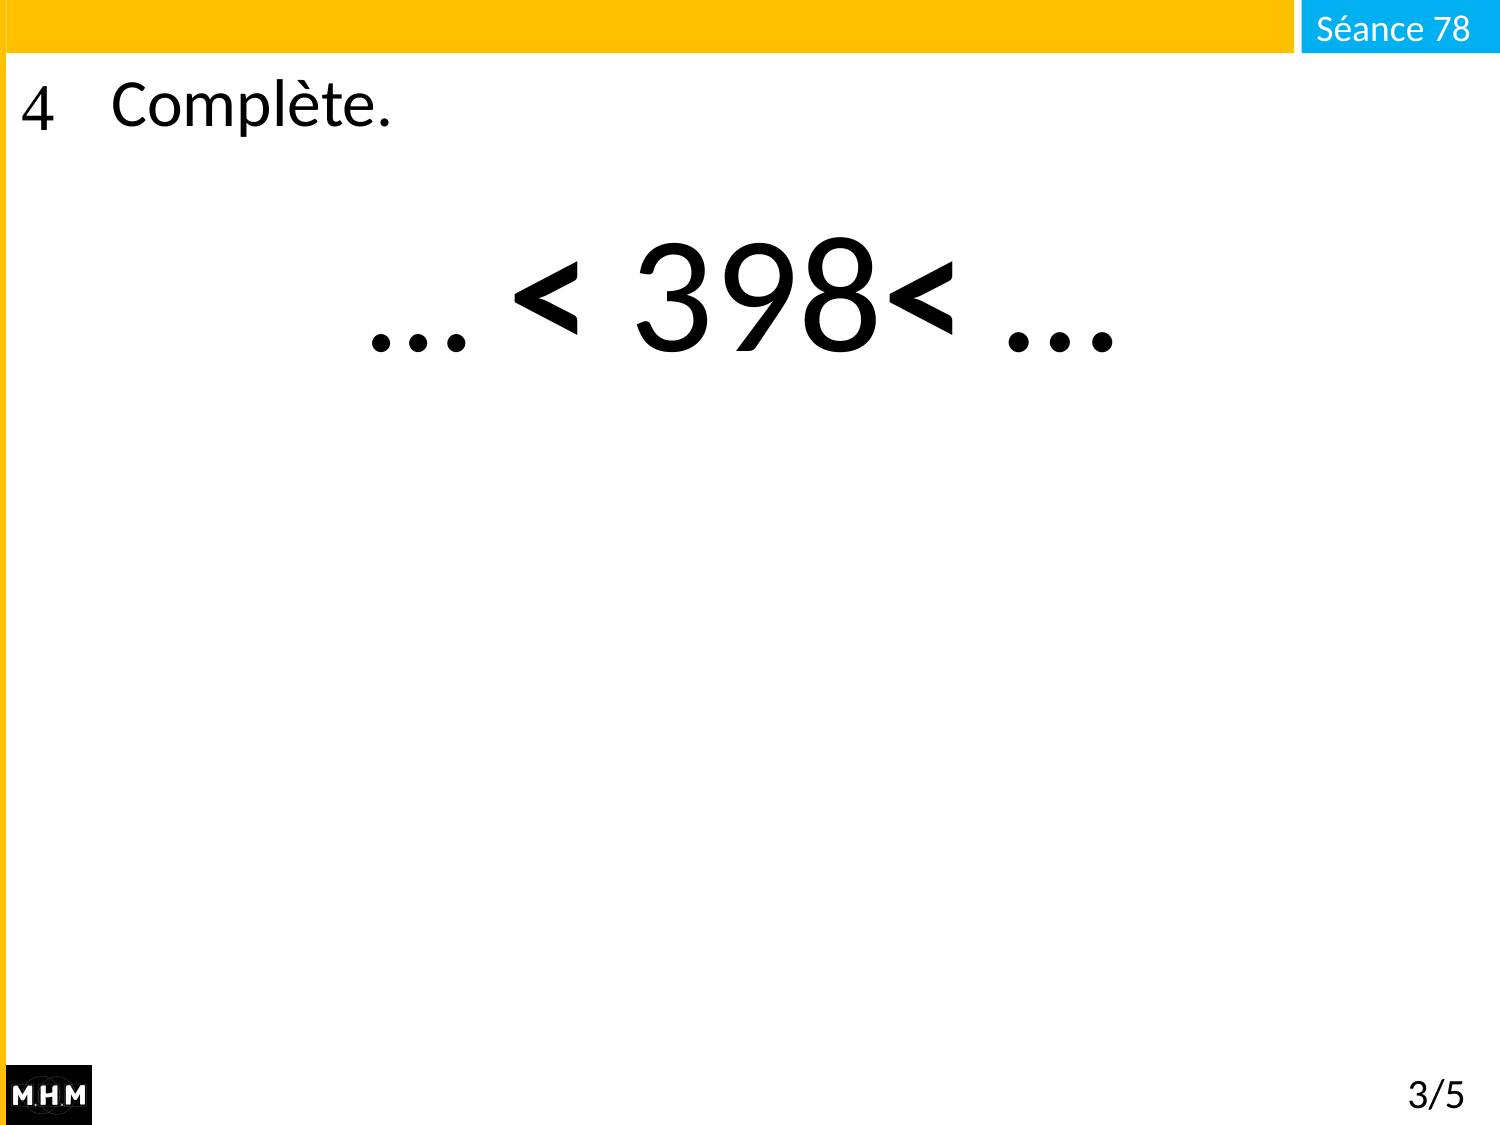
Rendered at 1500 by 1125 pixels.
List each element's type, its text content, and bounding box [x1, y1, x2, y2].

text_box … < 398< … [271, 177, 1216, 393]
list 3/5 [1373, 1064, 1500, 1125]
picture [6, 1065, 92, 1125]
title Complète. [96, 60, 1391, 149]
